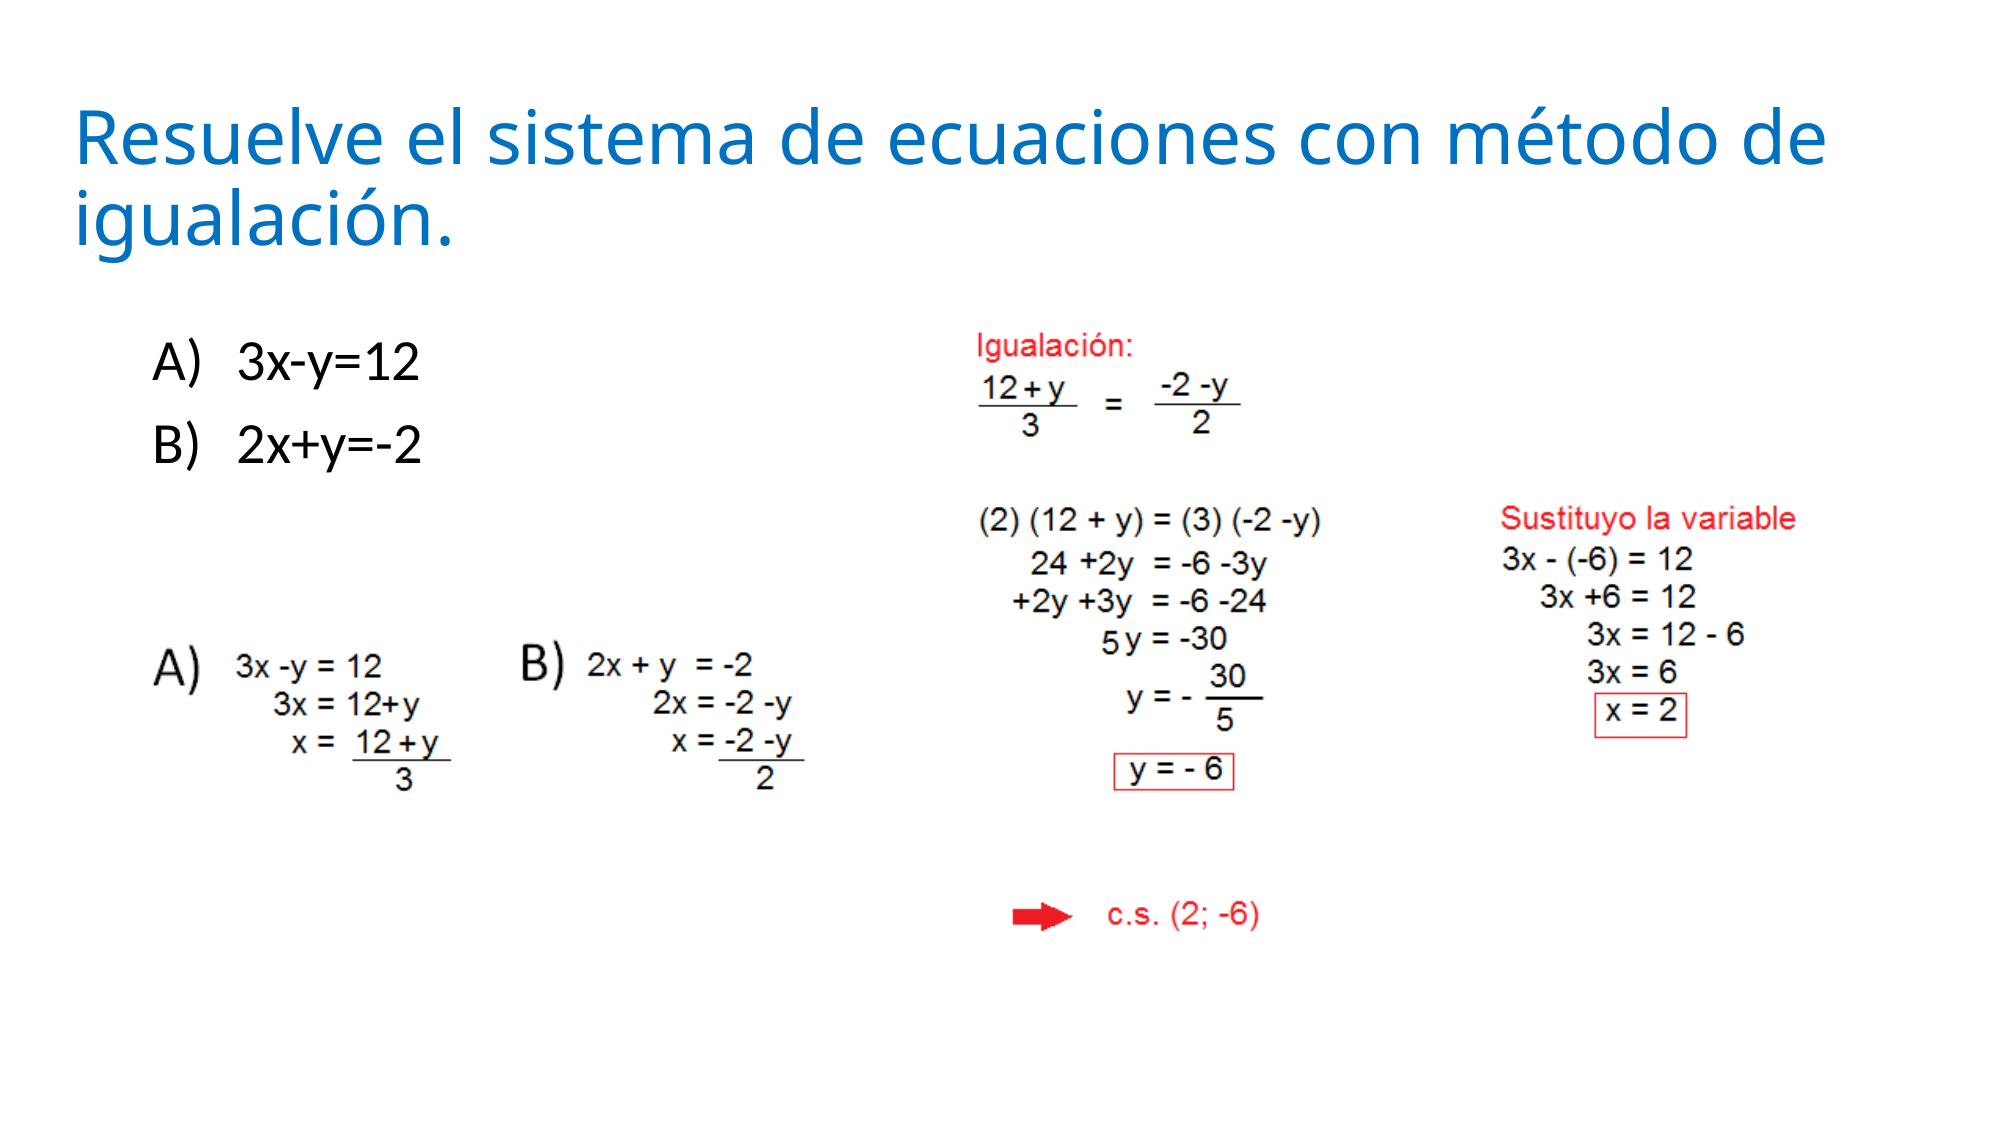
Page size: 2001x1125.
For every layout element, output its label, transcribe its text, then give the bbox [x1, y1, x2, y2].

picture [1488, 495, 1813, 751]
text_box 3x-y=12 2x+y=-2 [137, 322, 510, 516]
picture [968, 495, 1335, 819]
title Resuelve el sistema de ecuaciones con método de igualación. [58, 72, 1965, 290]
picture [137, 618, 836, 799]
picture [999, 884, 1277, 955]
picture [968, 322, 1263, 451]
